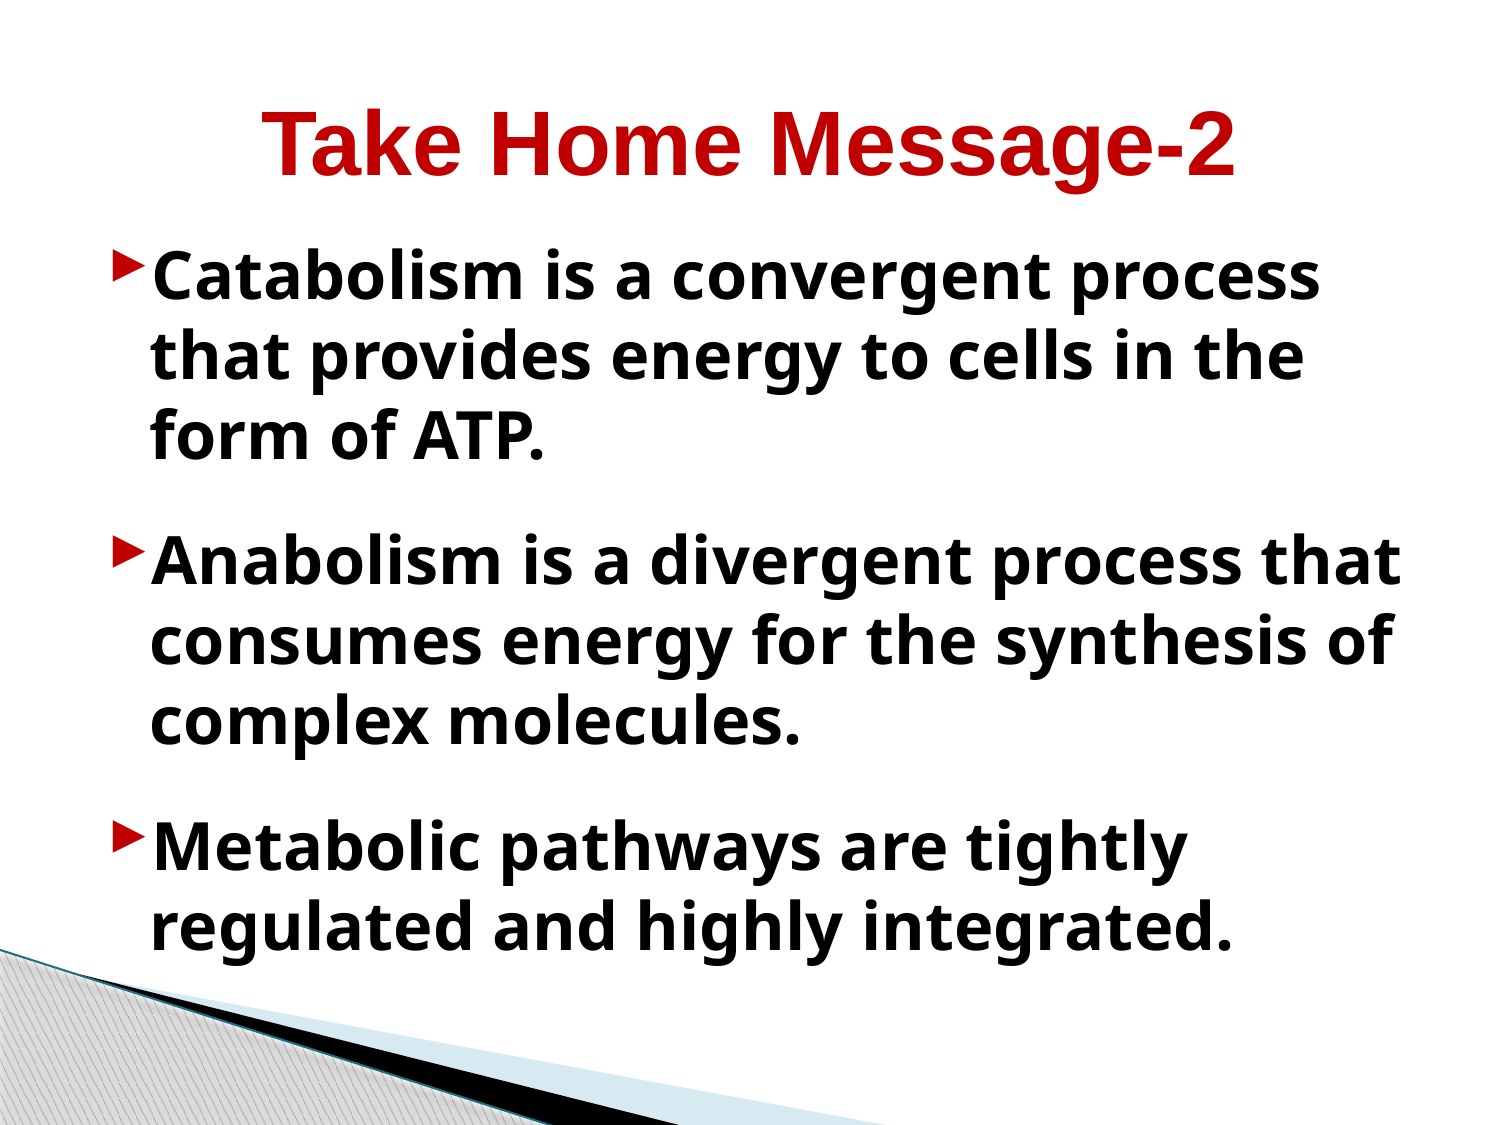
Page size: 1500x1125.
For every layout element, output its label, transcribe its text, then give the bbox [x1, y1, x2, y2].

list Catabolism is a convergent process that provides energy to cells in the form of ATP. Anabolism is a divergent process that consumes energy for the synthesis of complex molecules. Metabolic pathways are tightly regulated and highly integrated. [74, 224, 1426, 968]
title Take Home Message-2 [75, 45, 1425, 233]
